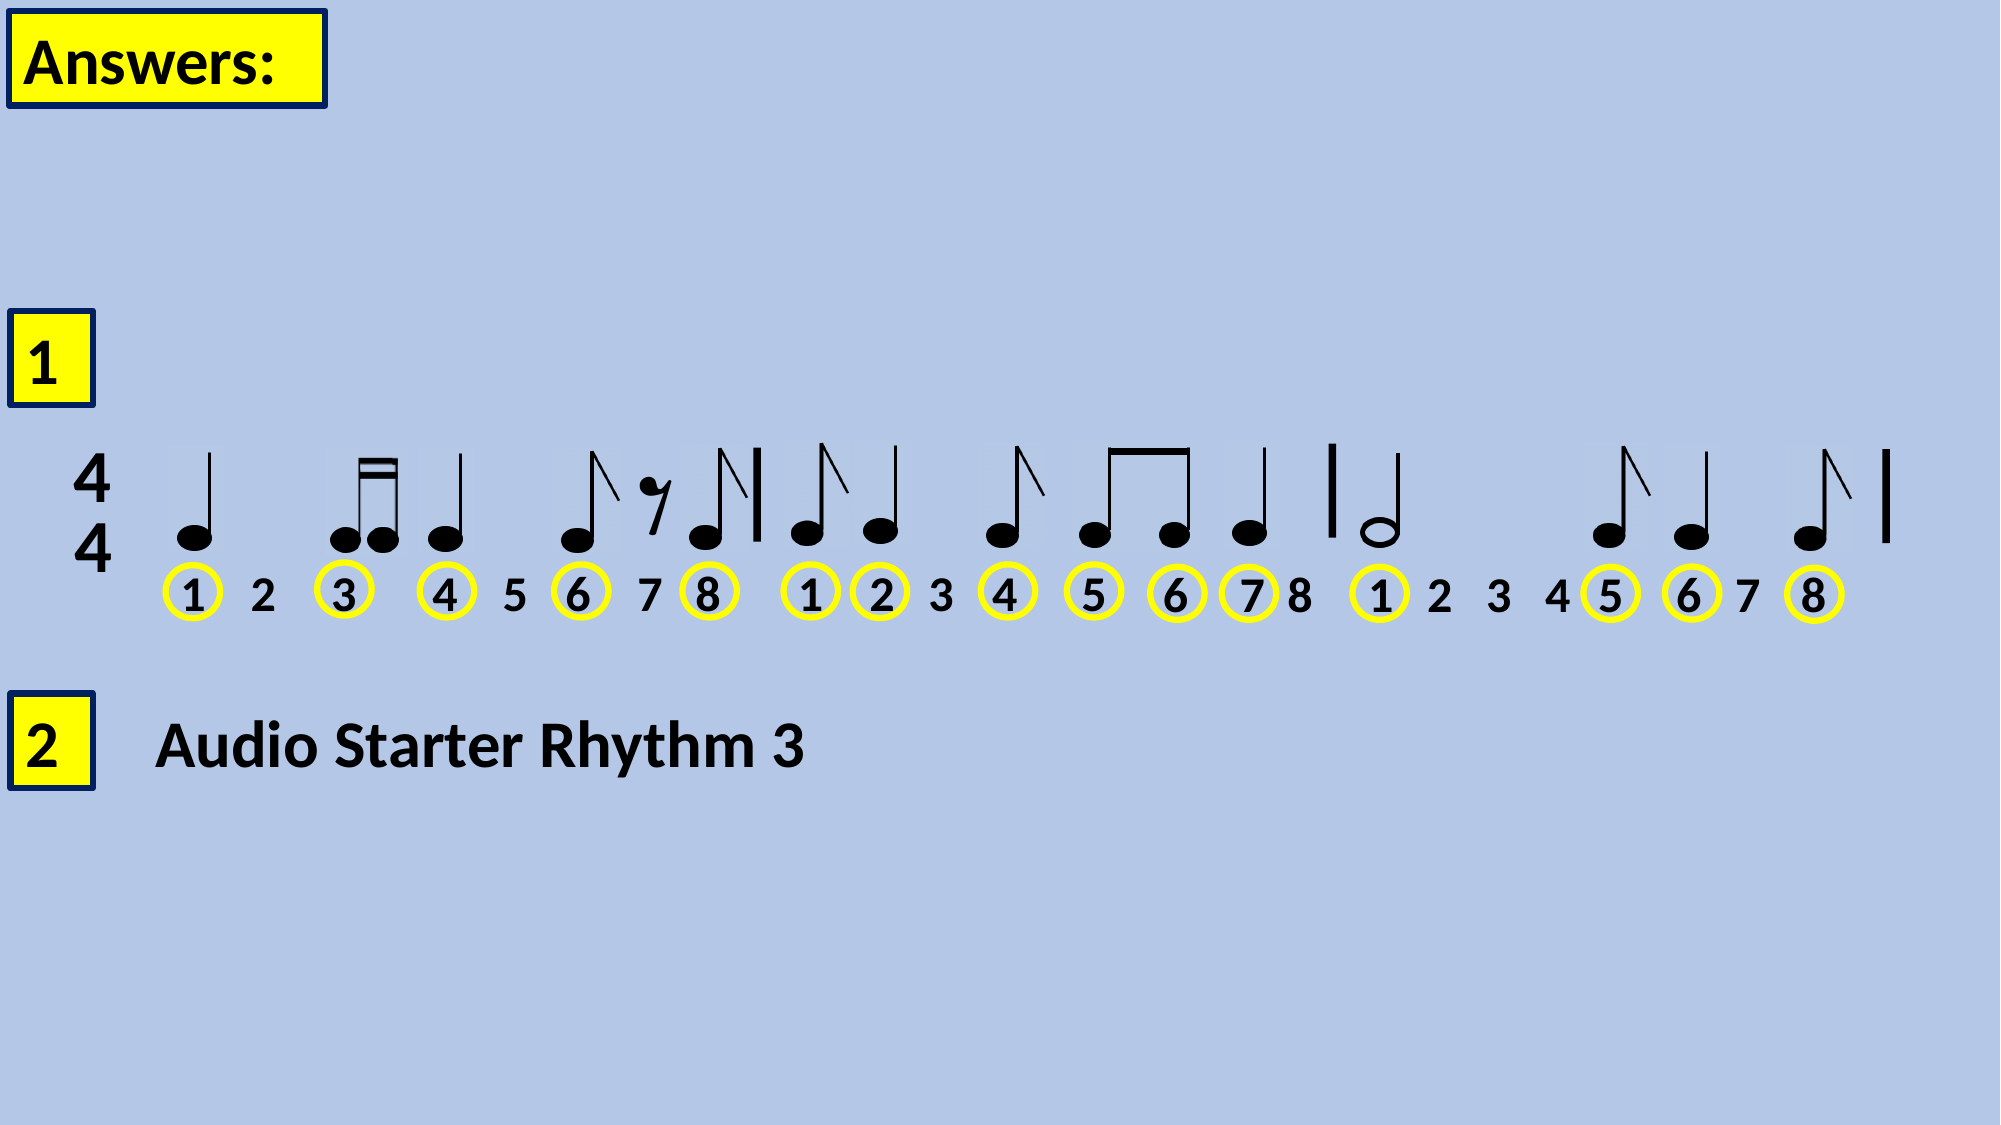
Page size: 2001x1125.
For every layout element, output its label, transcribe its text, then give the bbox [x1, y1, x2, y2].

text_box [1149, 565, 1206, 621]
text_box [782, 563, 840, 619]
text_box 6 [1148, 555, 1209, 631]
text_box 3 [316, 553, 386, 629]
text_box [979, 563, 1037, 619]
text_box 1 2 [165, 553, 305, 629]
picture [978, 443, 1047, 550]
text_box 1 [10, 310, 93, 406]
picture [419, 447, 475, 553]
picture [1785, 446, 1854, 553]
text_box 4 [977, 553, 1037, 629]
text_box [316, 561, 373, 617]
text_box 2 [10, 693, 93, 789]
text_box 1 2 3 4 [1353, 555, 1583, 631]
text_box 4 [59, 489, 142, 573]
picture [1351, 447, 1407, 554]
picture [854, 439, 910, 545]
text_box 7 [622, 553, 680, 629]
text_box 5 [1066, 553, 1139, 629]
text_box [1663, 565, 1721, 621]
text_box [1328, 443, 1337, 539]
picture [1665, 445, 1721, 551]
text_box [1881, 448, 1891, 544]
picture [168, 446, 224, 552]
text_box [418, 563, 476, 619]
text_box 4 5 [417, 553, 550, 629]
text_box [1220, 565, 1278, 621]
picture [638, 475, 673, 538]
picture [783, 440, 851, 548]
text_box [851, 564, 909, 620]
text_box 1 [783, 553, 854, 629]
text_box Answers: [9, 10, 326, 106]
picture [681, 445, 750, 552]
text_box [164, 564, 222, 620]
text_box 5 [1583, 555, 1655, 631]
picture [325, 448, 408, 556]
text_box 8 [1786, 555, 1858, 631]
text_box 2 3 [854, 553, 977, 629]
text_box 4 [58, 420, 141, 504]
picture [1585, 443, 1653, 550]
picture [1223, 441, 1279, 547]
text_box Audio Starter Rhythm 3 [140, 693, 855, 789]
picture [1072, 439, 1201, 553]
text_box [1065, 563, 1123, 619]
text_box [552, 563, 610, 619]
text_box 6 [550, 553, 611, 629]
text_box [752, 447, 762, 543]
text_box 8 [680, 553, 740, 629]
picture [553, 448, 622, 555]
text_box [1786, 566, 1843, 622]
text_box 7 8 [1224, 555, 1330, 631]
text_box [1351, 565, 1408, 621]
text_box [1582, 565, 1639, 621]
text_box 6 7 [1661, 555, 1786, 631]
